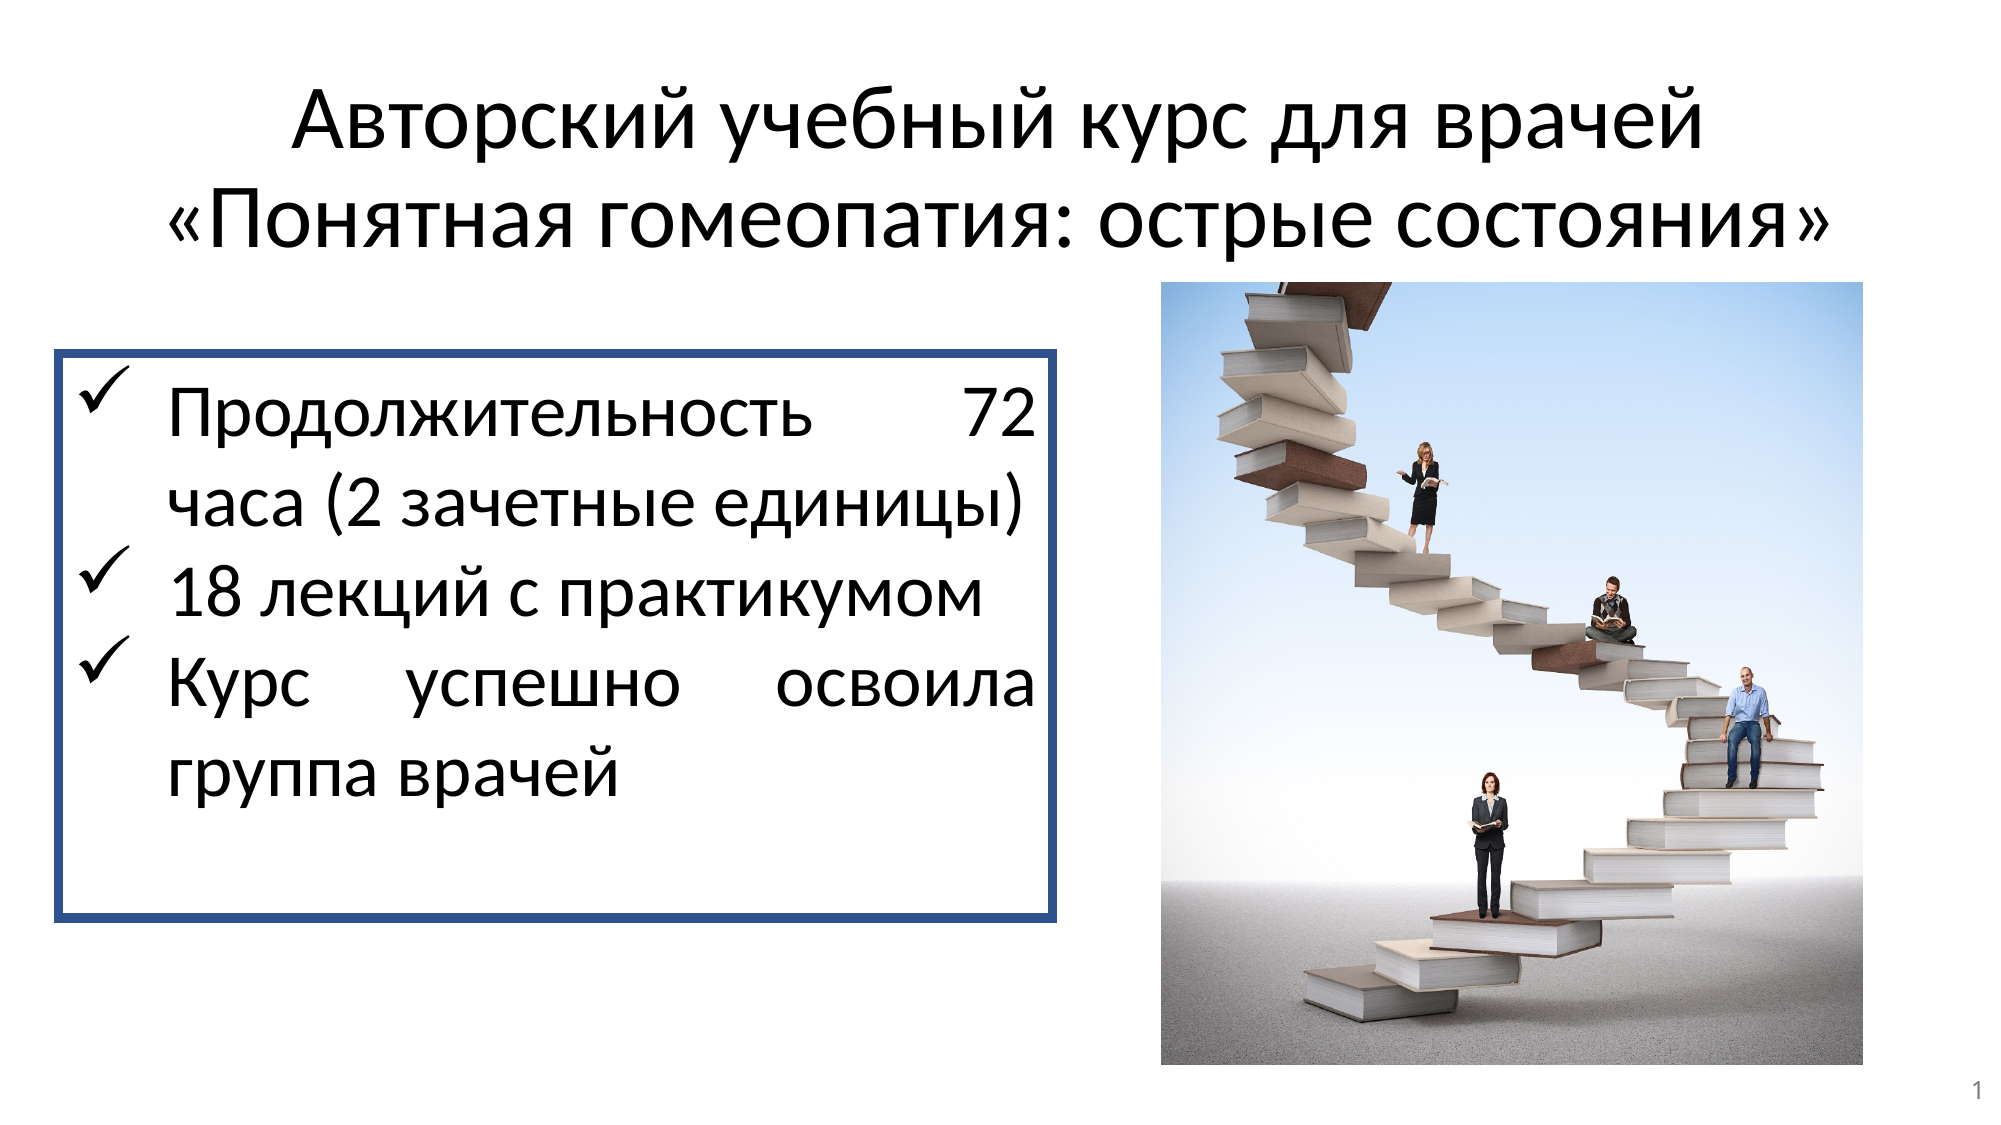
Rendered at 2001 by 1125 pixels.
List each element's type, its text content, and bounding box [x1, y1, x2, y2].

title Авторский учебный курс для врачей «Понятная гомеопатия: острые состояния» [137, 59, 1863, 278]
picture [1161, 282, 1864, 1066]
text_box Продолжительность 72 часа (2 зачетные единицы) 18 лекций с практикумом Курс успешно освоила группа врачей [58, 353, 1053, 918]
slide_number 1 [1550, 1061, 2000, 1122]
